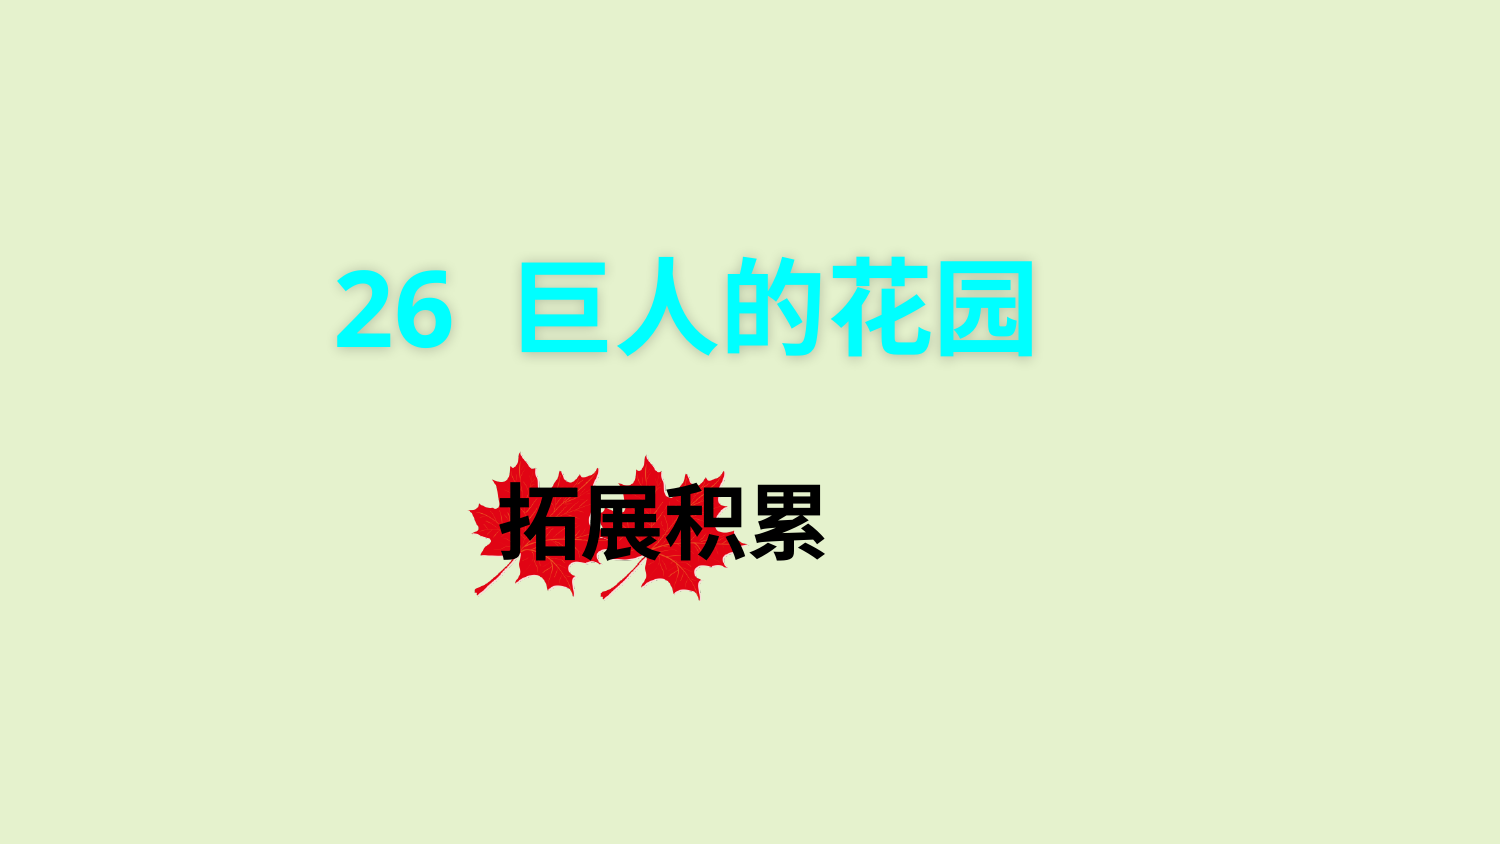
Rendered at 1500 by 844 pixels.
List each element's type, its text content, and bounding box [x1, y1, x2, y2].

picture [459, 445, 760, 616]
text_box 26 巨人的花园 [331, 244, 1092, 368]
text_box 拓展积累 [760, 462, 964, 578]
